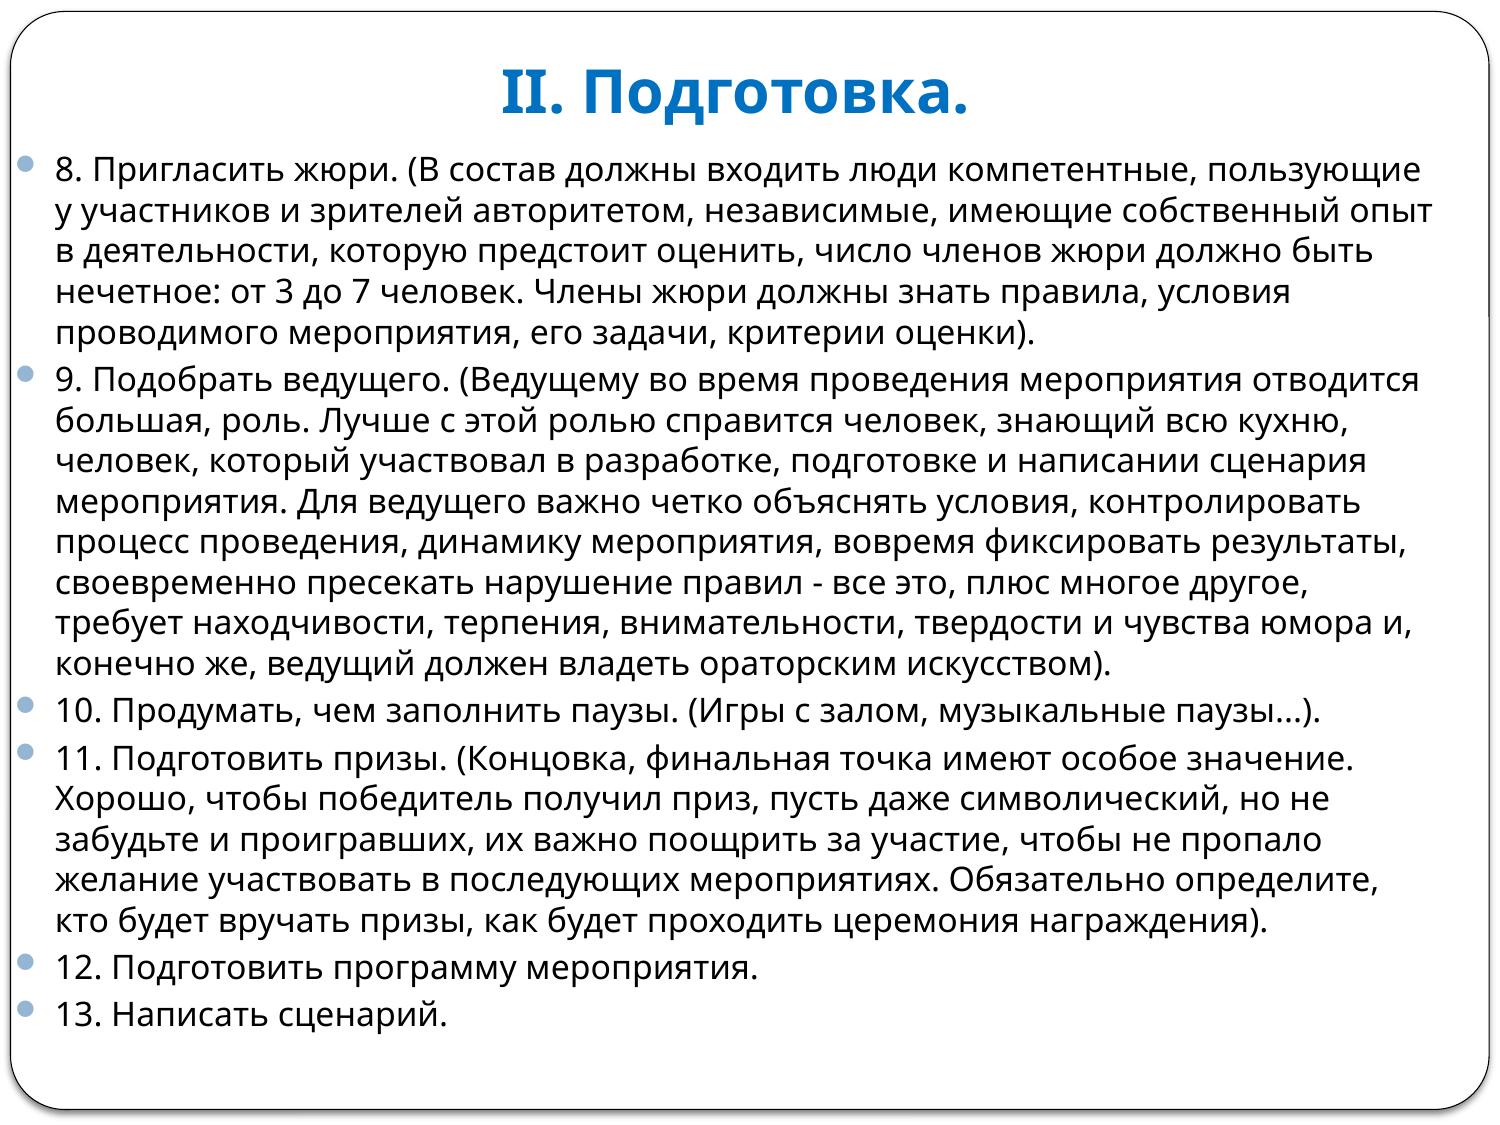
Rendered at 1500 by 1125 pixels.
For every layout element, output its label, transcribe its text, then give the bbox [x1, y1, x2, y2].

title II. Подготовка. [46, 45, 1425, 140]
list 8. Пригласить жюри. (В состав должны входить люди компетентные, пользующие у участников и зрителей авторитетом, независимые, имеющие собственный опыт в деятельности, которую предстоит оценить, число членов жюри должно быть нечетное: от 3 до 7 человек. Члены жюри должны знать правила, условия проводимого мероприятия, его задачи, критерии оценки). 9. Подобрать ведущего. (Ведущему во время проведения мероприятия отводится большая, роль. Лучше с этой ролью справится человек, знающий всю кухню, человек, который участвовал в разработке, подготовке и написании сценария мероприятия. Для ведущего важно четко объяснять условия, контролировать процесс проведения, динамику мероприятия, вовремя фиксировать результаты, своевременно пресекать нарушение правил - все это, плюс многое другое, требует находчивости, терпения, внимательности, твердости и чувства юмора и, конечно же, ведущий должен владеть ораторским искусством). 10. Продумать, чем заполнить паузы. (Игры с залом, музыкальные паузы...). 11. Подготовить призы. (Концовка, финальная точка имеют особое значение. Хорошо, чтобы победитель получил приз, пусть даже символический, но не забудьте и проигравших, их важно поощрить за участие, чтобы не пропало желание участвовать в последующих мероприятиях. Обязательно определите, кто будет вручать призы, как будет проходить церемония награждения). 12. Подготовить программу мероприятия. 13. Написать сценарий. [0, 140, 1454, 1090]
